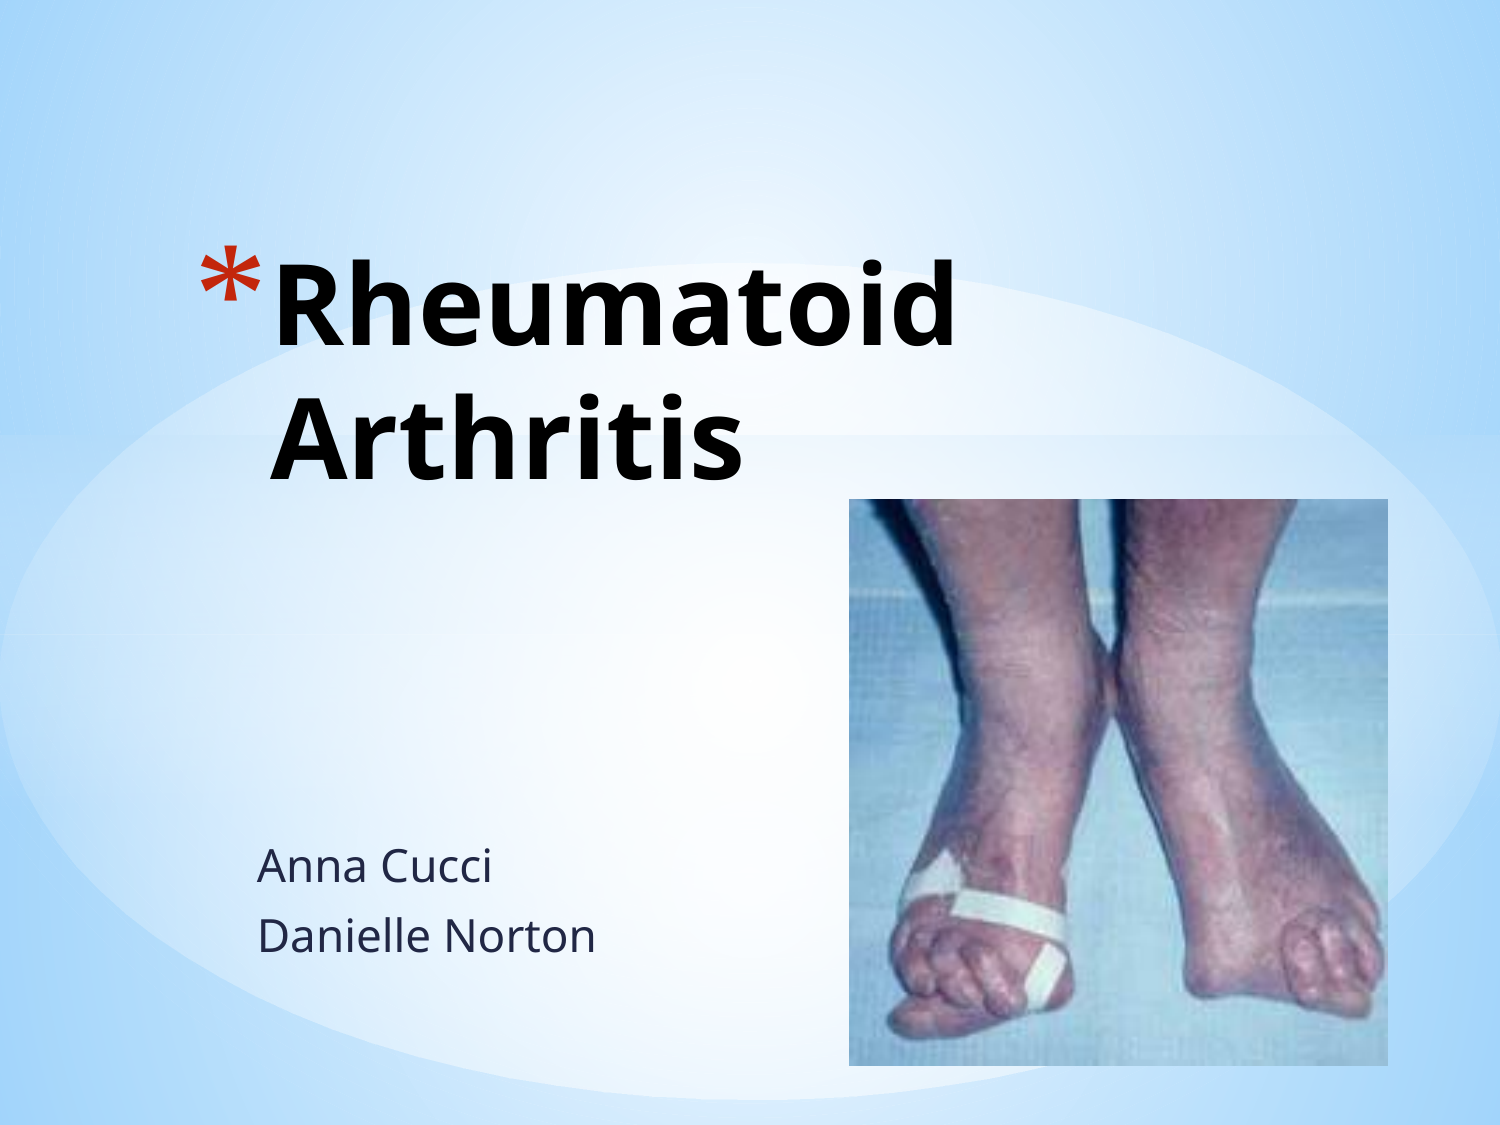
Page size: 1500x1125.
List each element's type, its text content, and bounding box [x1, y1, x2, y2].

subtitle Anna Cucci Danielle Norton [241, 828, 843, 974]
picture [849, 499, 1388, 1066]
title Rheumatoid Arthritis [150, 224, 1328, 520]
